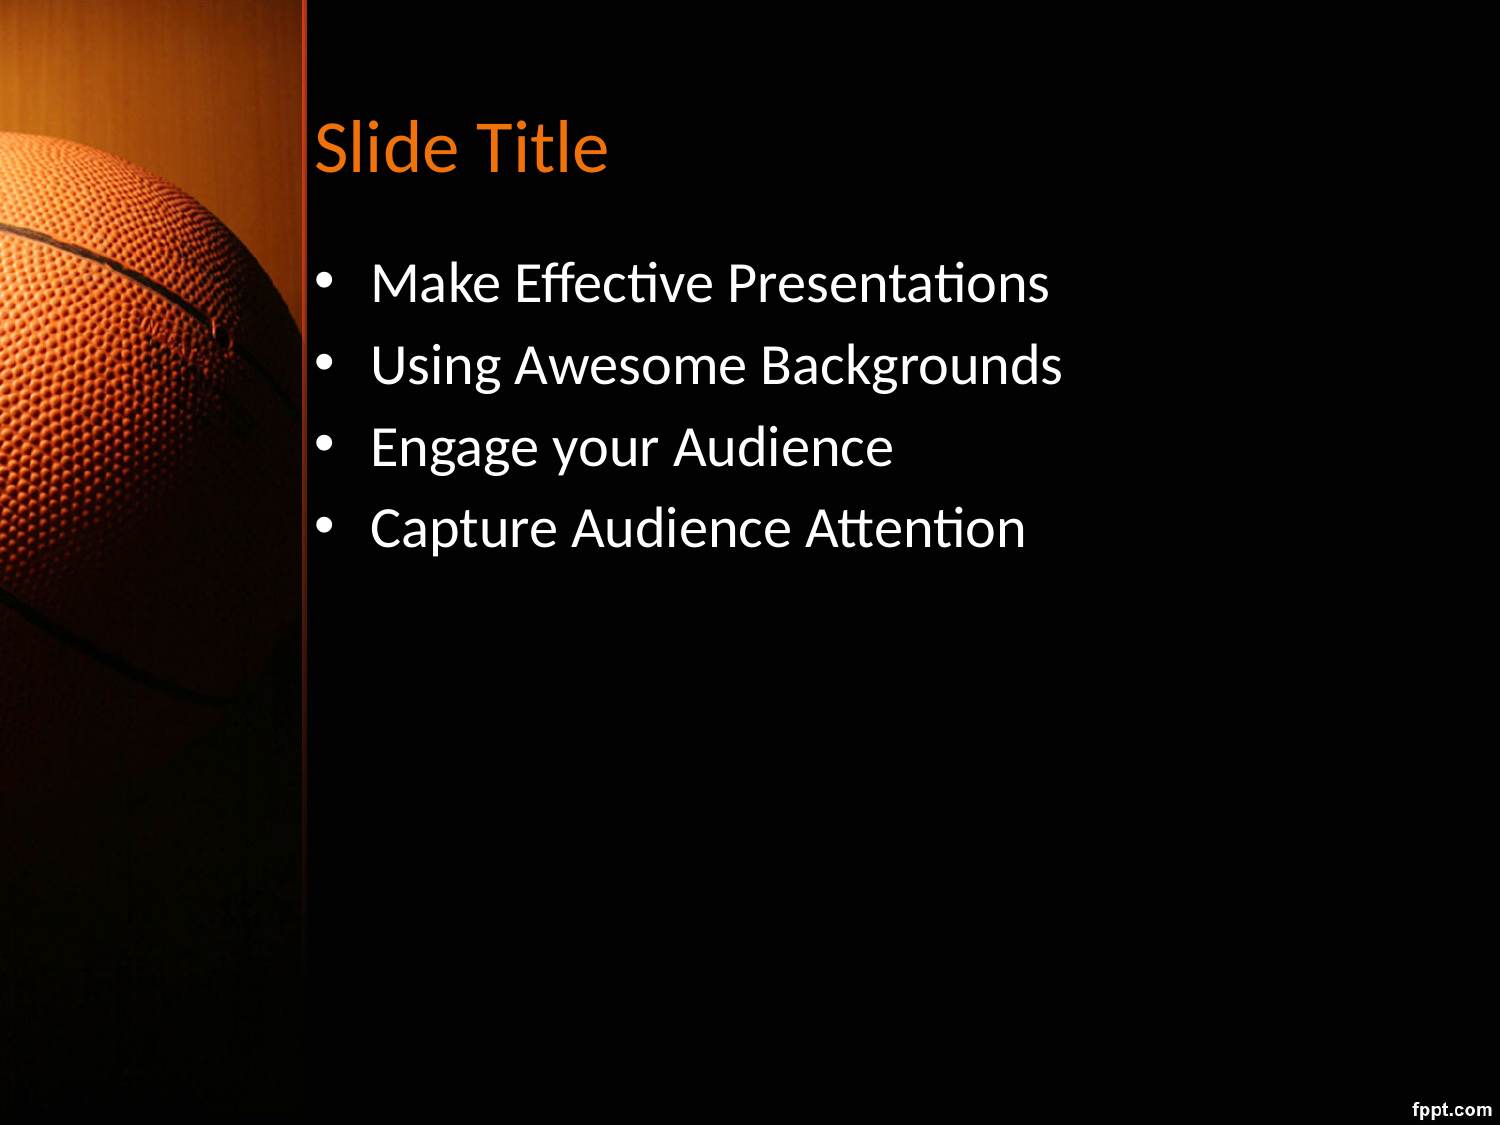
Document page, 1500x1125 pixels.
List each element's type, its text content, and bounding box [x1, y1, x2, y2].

list Make Effective Presentations Using Awesome Backgrounds Engage your Audience Capture Audience Attention [299, 236, 1450, 939]
title Slide Title [299, 86, 1450, 199]
picture [0, 0, 1500, 1125]
